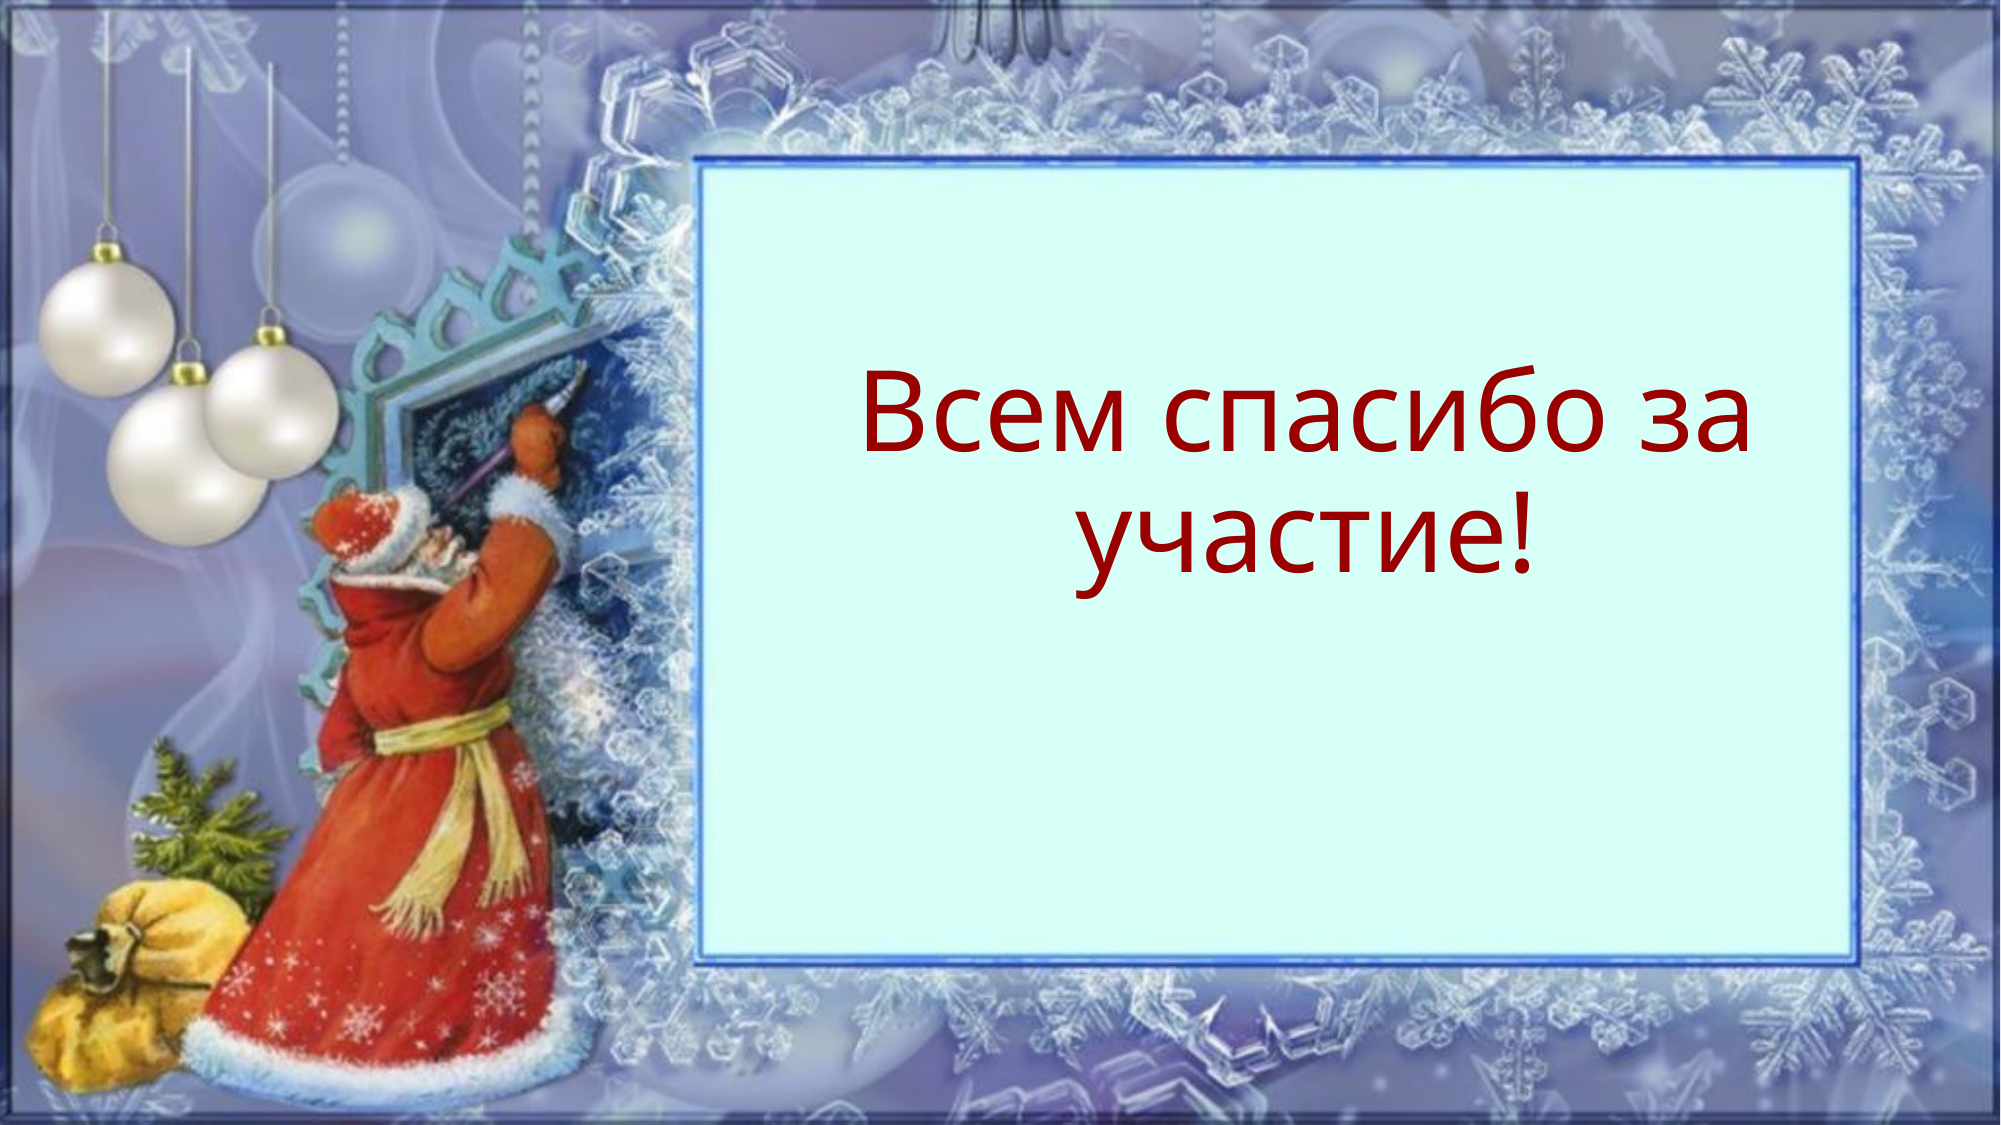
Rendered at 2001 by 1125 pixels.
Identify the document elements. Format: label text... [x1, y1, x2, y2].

title Всем спасибо за участие! [752, 228, 1862, 605]
picture [0, 0, 2001, 1125]
